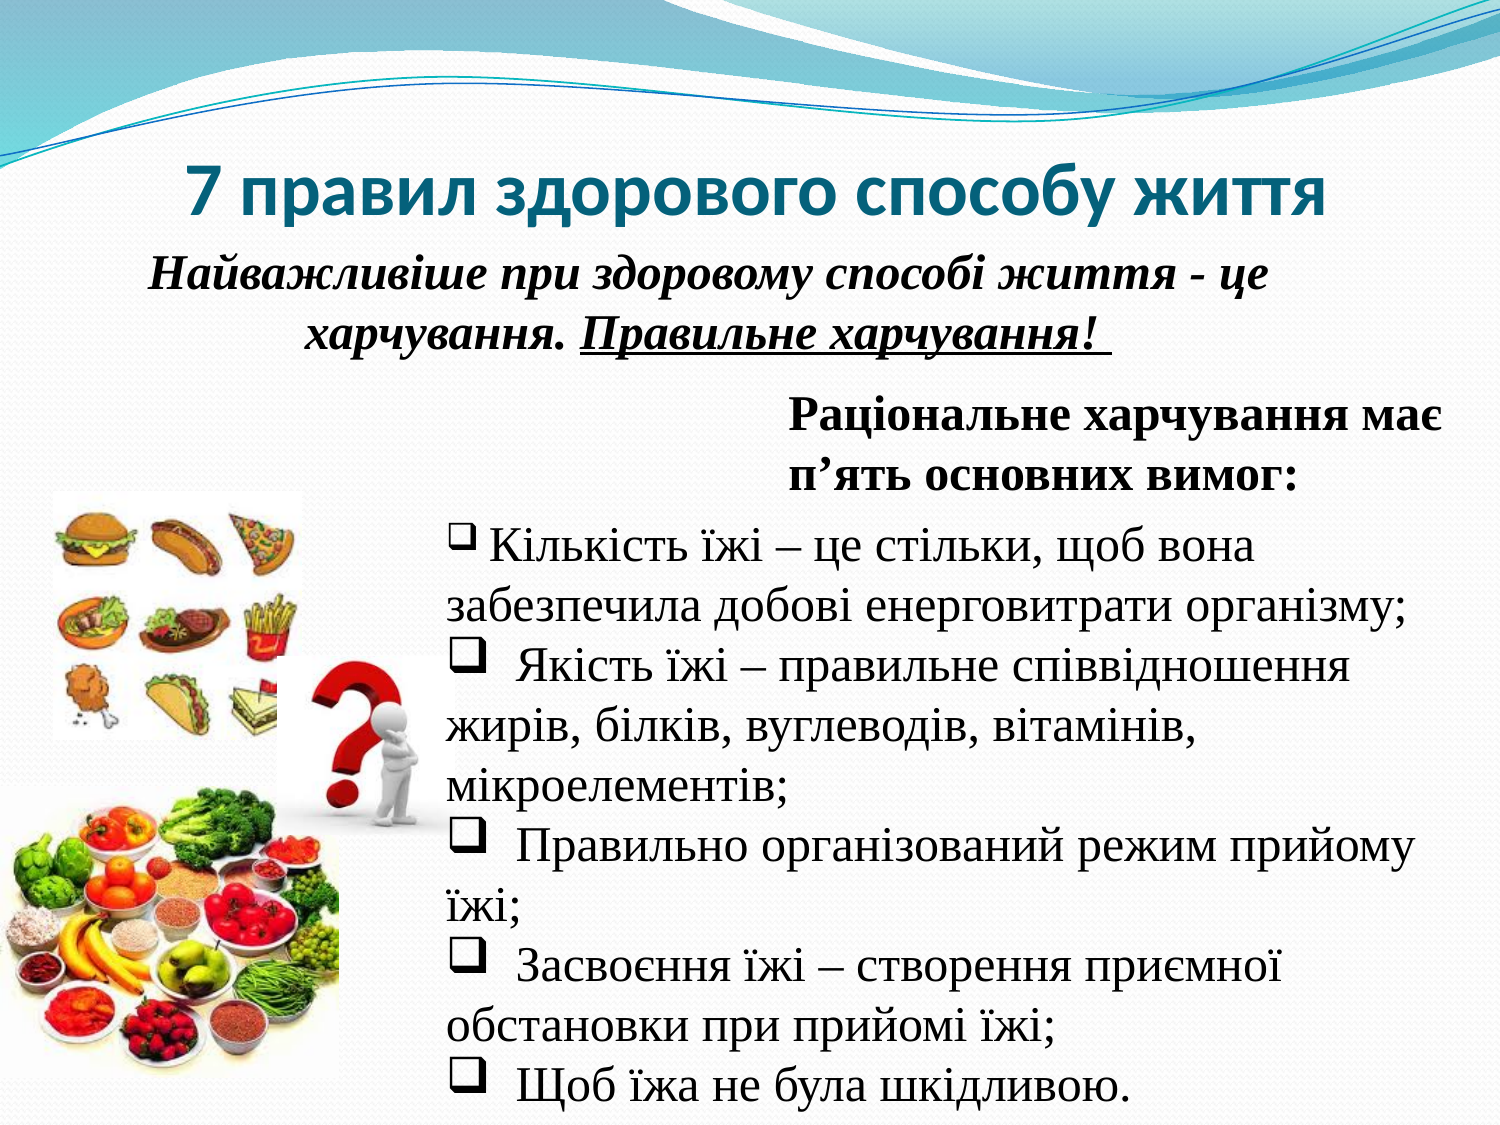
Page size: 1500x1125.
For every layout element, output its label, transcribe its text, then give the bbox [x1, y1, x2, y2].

text_box Найважливіше при здоровому способі життя - це харчування. Правильне харчування! [100, 231, 1317, 367]
text_box Кількість їжі – це стільки, щоб вона забезпечила добові енерговитрати організму; Якість їжі – правильне співвідношення жирів, білків, вуглеводів, вітамінів, мікроелементів; Правильно організований режим прийому їжі; Засвоєння їжі – створення приємної обстановки при прийомі їжі; Щоб їжа не була шкідливою. [431, 503, 1500, 1119]
picture [0, 786, 339, 1078]
title 7 правил здорового способу життя [183, 42, 1331, 231]
picture [52, 491, 455, 835]
text_box Раціональне харчування має п’ять основних вимог: [773, 373, 1500, 503]
